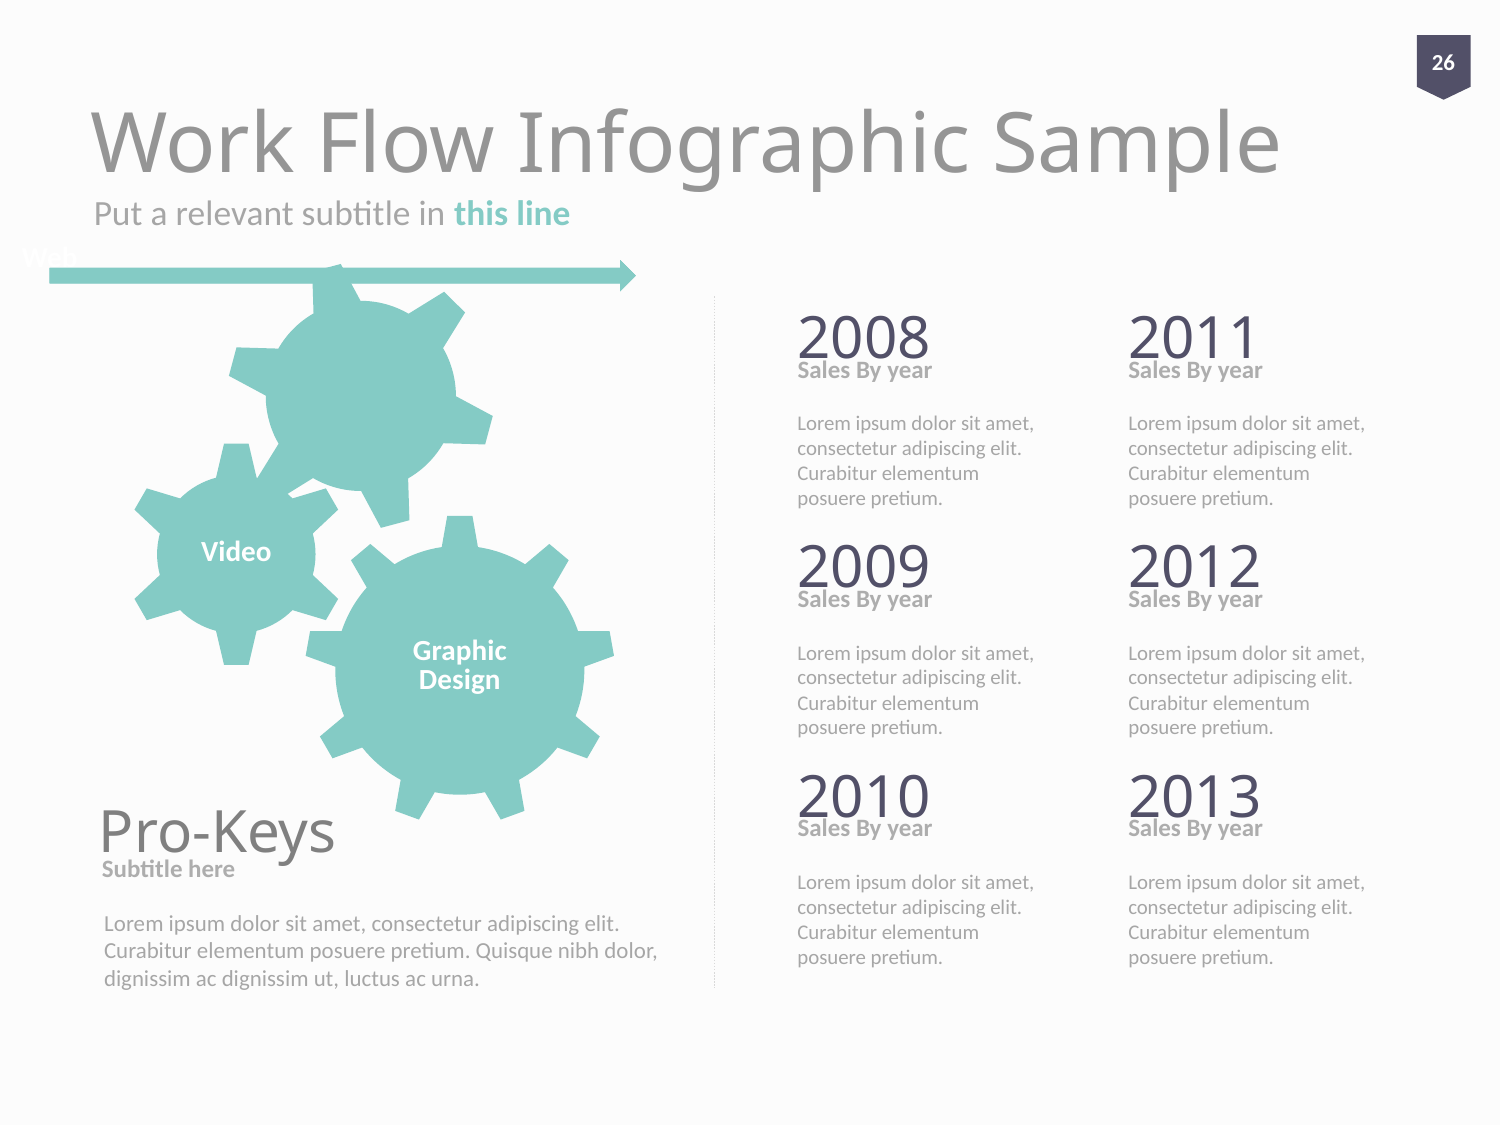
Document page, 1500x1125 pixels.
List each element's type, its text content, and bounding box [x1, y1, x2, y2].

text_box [782, 292, 1067, 519]
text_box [782, 751, 1067, 978]
text_box 26 [1414, 33, 1473, 102]
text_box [1113, 751, 1398, 978]
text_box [782, 521, 1067, 748]
title Work Flow Infographic Sample [75, 45, 1376, 233]
text_box Put a relevant subtitle in this line [78, 177, 998, 257]
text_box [29, 259, 636, 827]
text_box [1113, 292, 1398, 519]
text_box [83, 786, 692, 1035]
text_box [1113, 521, 1398, 748]
